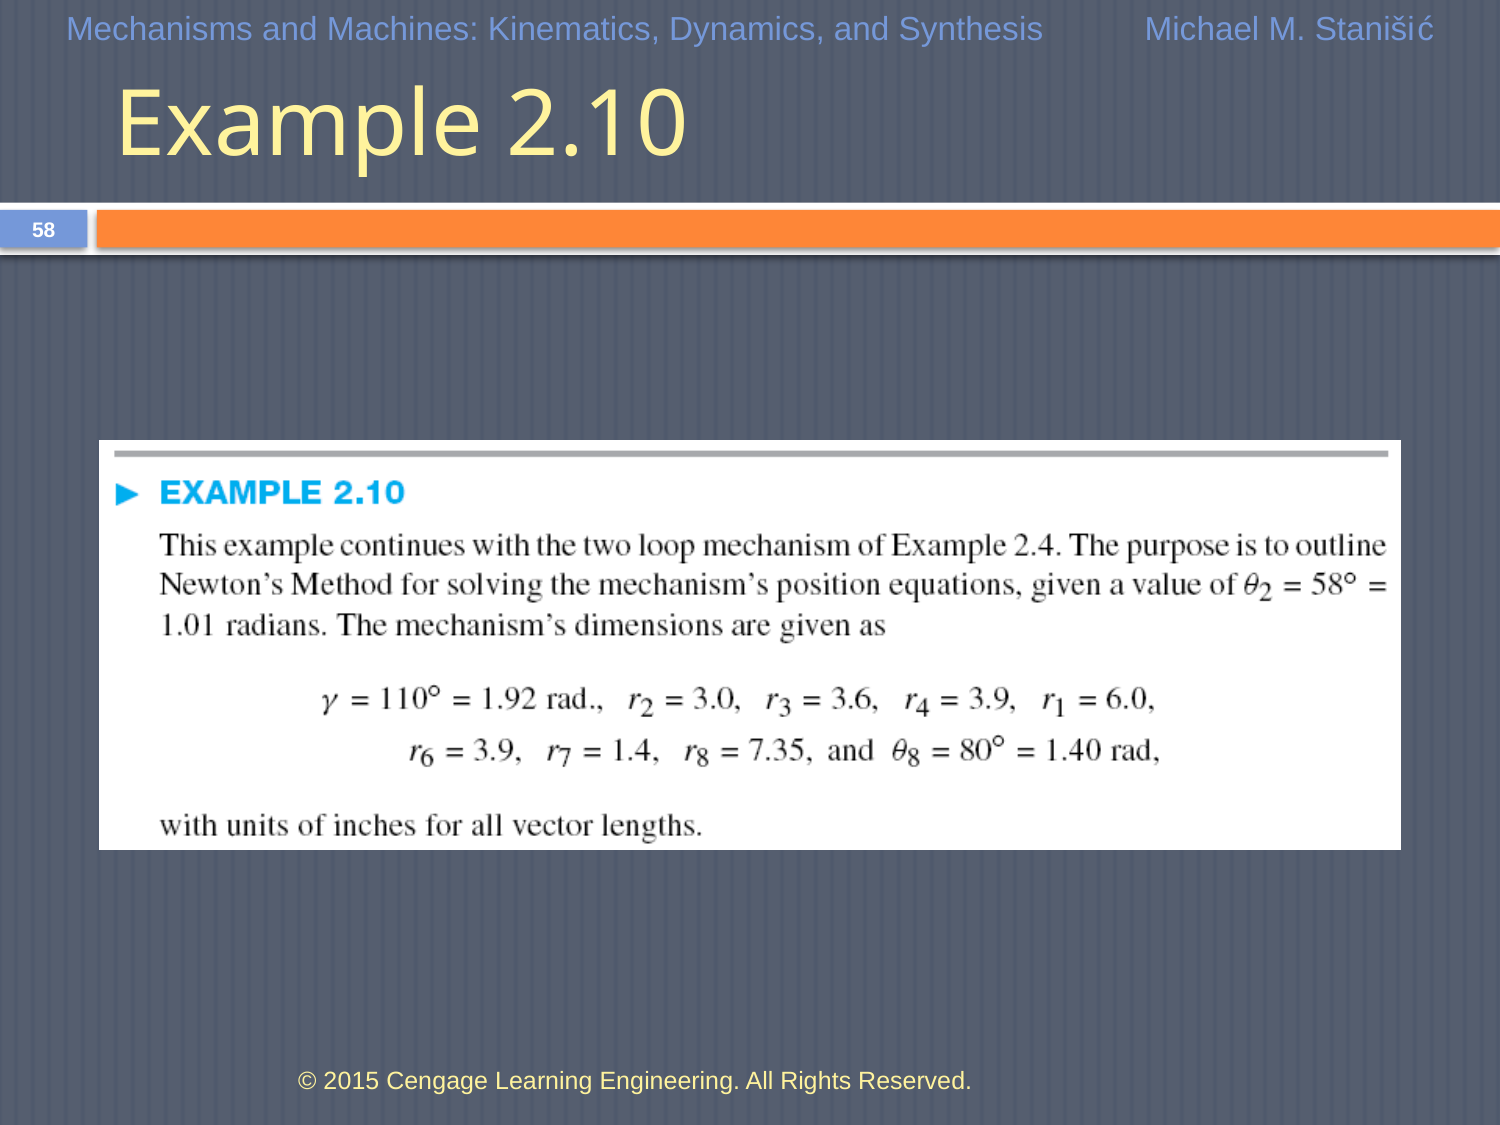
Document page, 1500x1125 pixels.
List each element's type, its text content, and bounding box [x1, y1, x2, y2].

picture [98, 440, 1401, 851]
text_box Mechanisms and Machines: Kinematics, Dynamics, and Synthesis Michael M. Stanišić [0, 0, 1500, 55]
footer © 2015 Cengage Learning Engineering. All Rights Reserved. [106, 1050, 996, 1110]
title Example 2.10 [99, 55, 1438, 201]
slide_number 58 [0, 208, 88, 249]
